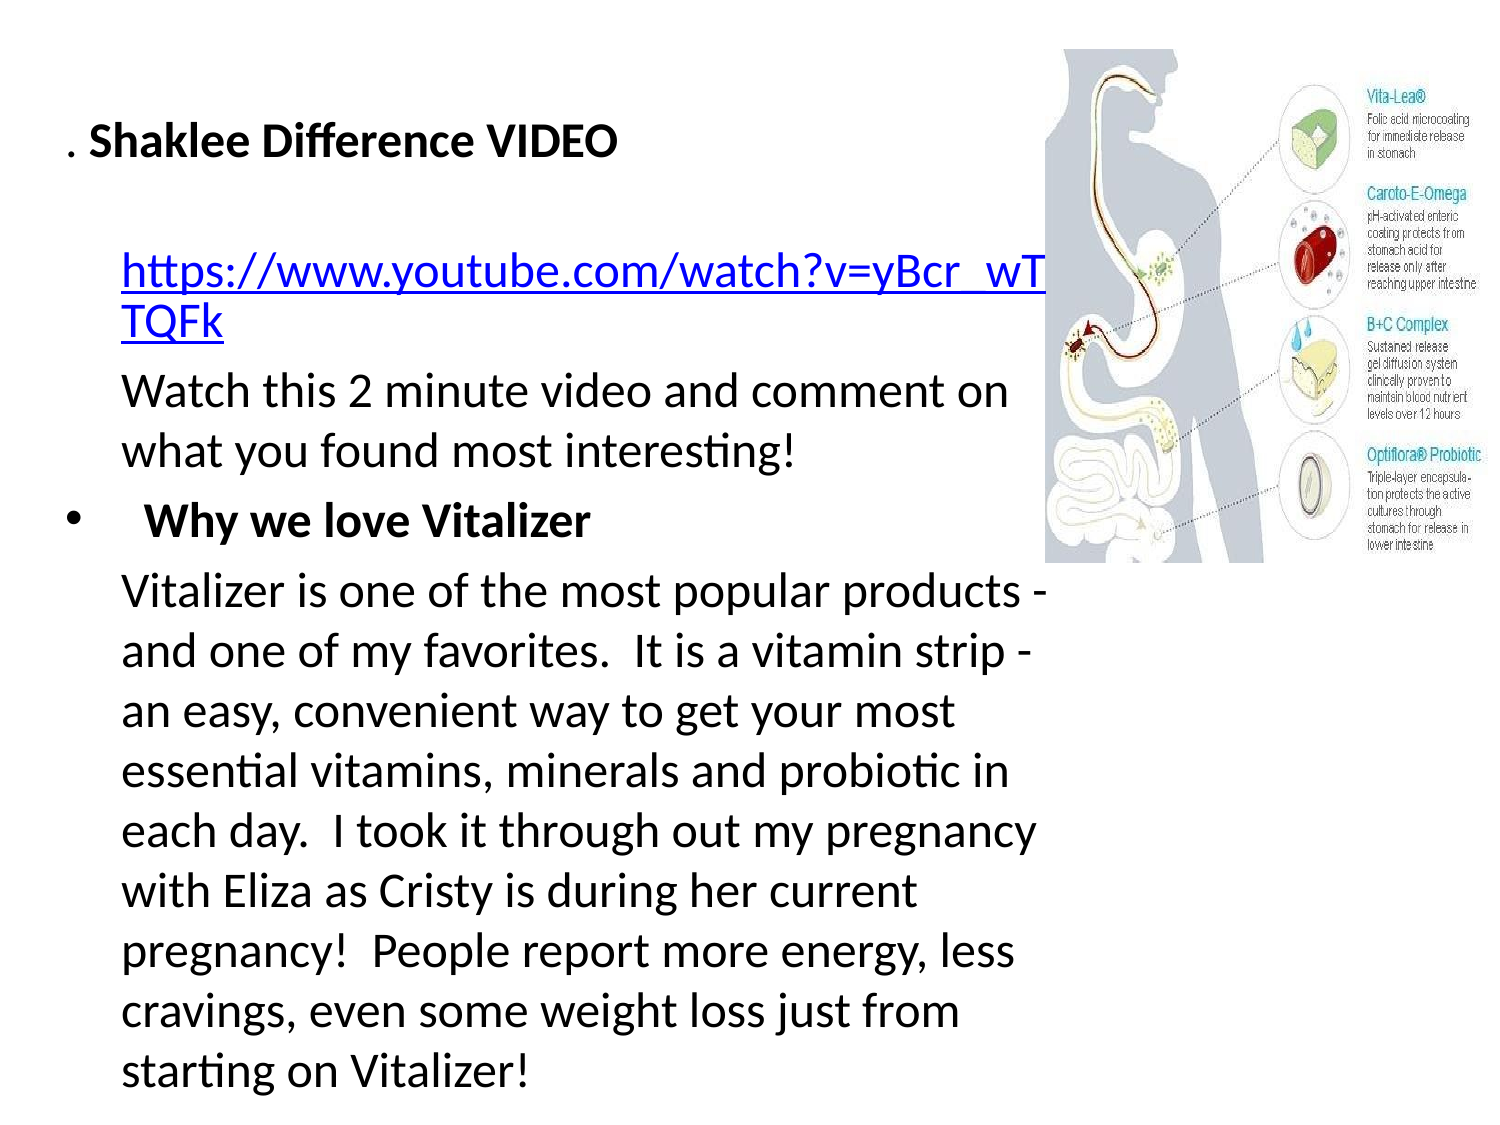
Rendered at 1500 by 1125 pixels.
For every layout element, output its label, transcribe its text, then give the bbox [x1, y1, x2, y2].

list . Shaklee Difference VIDEO https://www.youtube.com/watch?v=yBcr_wTTQFk Watch this 2 minute video and comment on what you found most interesting! Why we love Vitalizer Vitalizer is one of the most popular products - and one of my favorites. It is a vitamin strip - an easy, convenient way to get your most essential vitamins, minerals and probiotic in each day. I took it through out my pregnancy with Eliza as Cristy is during her current pregnancy! People report more energy, less cravings, even some weight loss just from starting on Vitalizer! [50, 99, 1075, 1125]
picture [1045, 49, 1500, 563]
